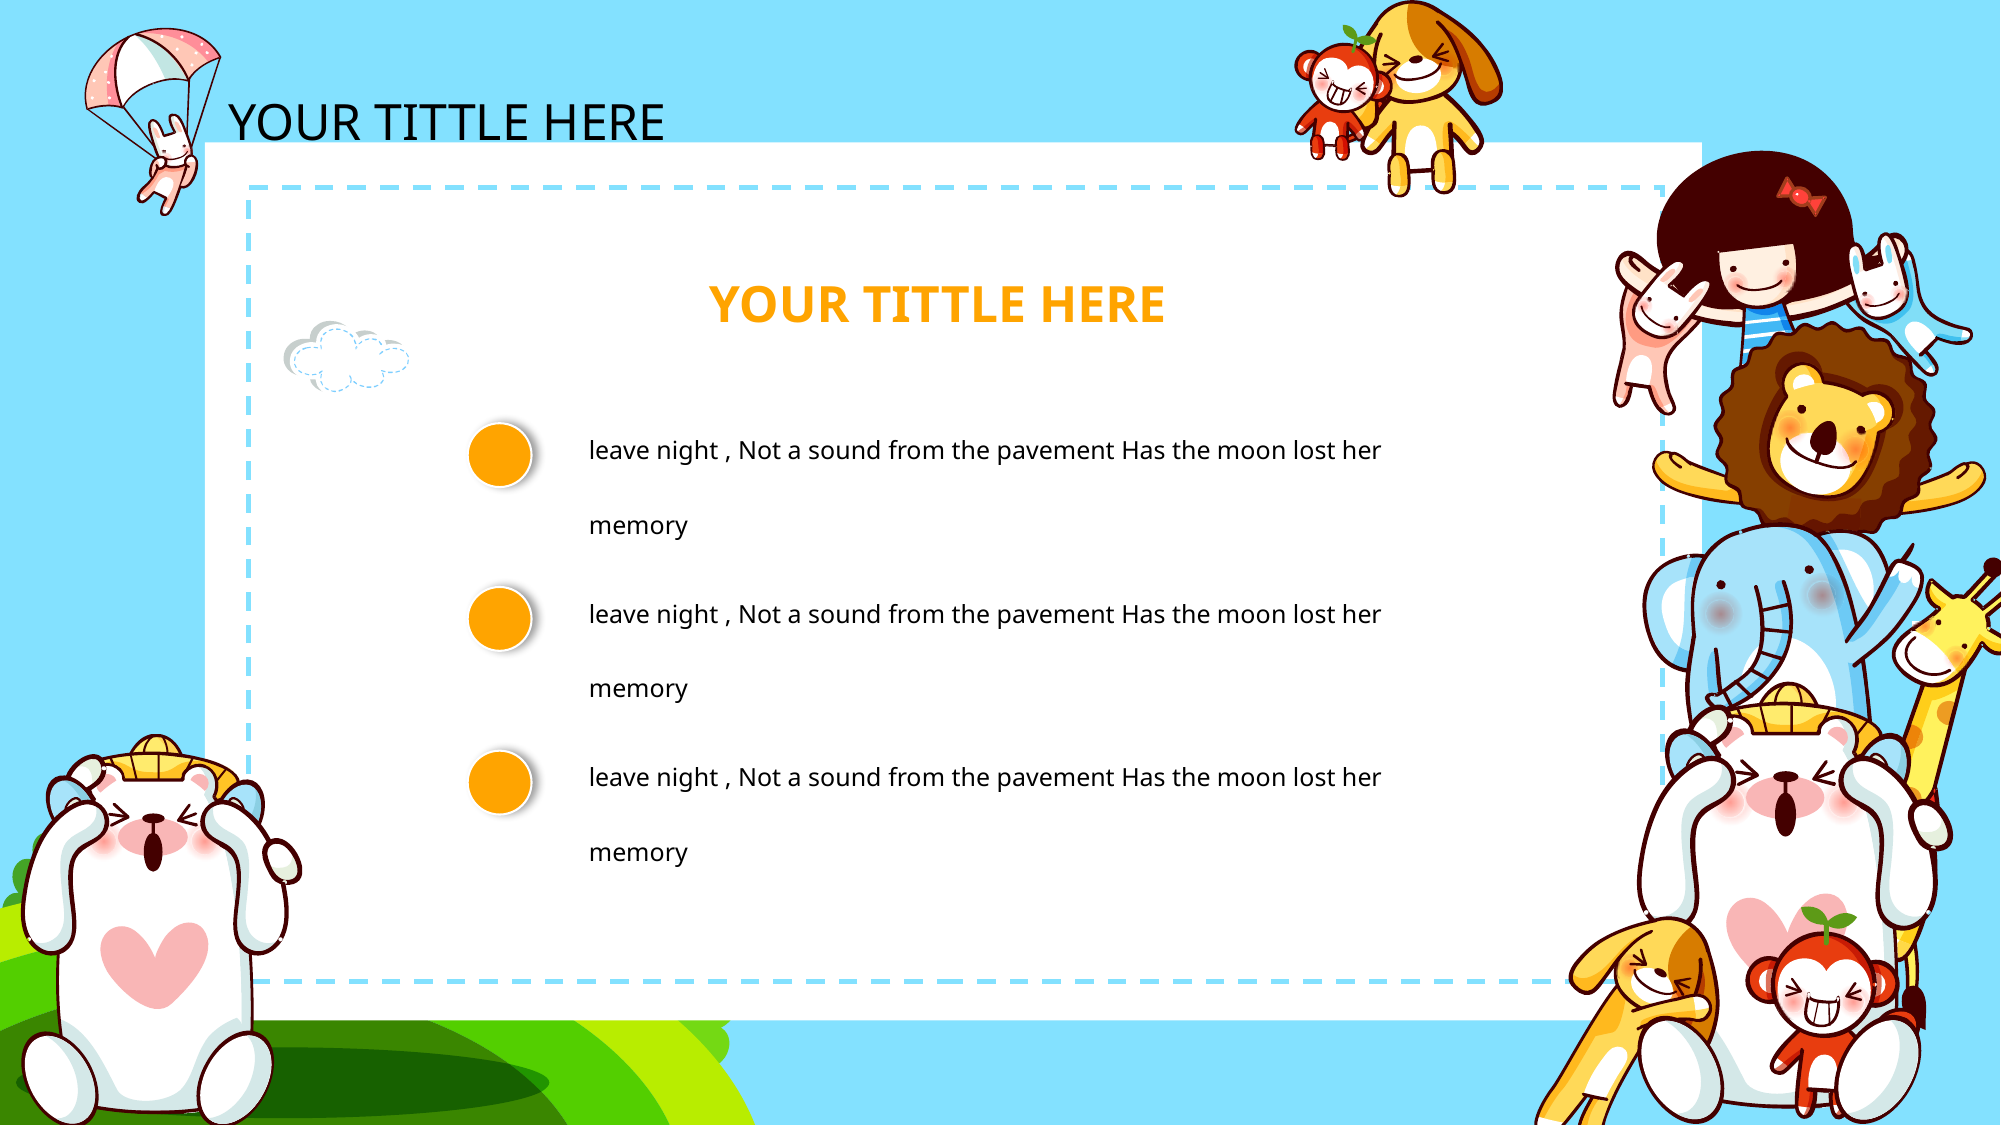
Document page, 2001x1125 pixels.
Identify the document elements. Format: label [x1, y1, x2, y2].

text_box [467, 545, 1426, 700]
picture [1534, 149, 2000, 1125]
text_box [84, 27, 826, 216]
text_box [467, 709, 1426, 864]
text_box [467, 382, 1426, 536]
picture [1294, 0, 1503, 198]
picture [0, 731, 758, 1125]
text_box [204, 142, 1703, 1021]
picture [283, 320, 415, 397]
